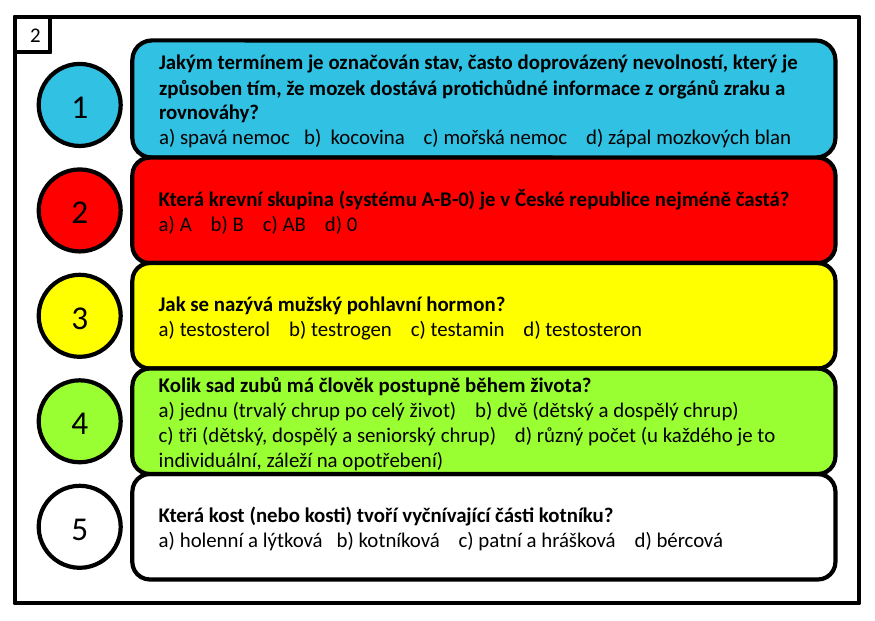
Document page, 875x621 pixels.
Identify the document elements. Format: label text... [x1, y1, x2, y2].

text_box 3 [36, 272, 123, 359]
text_box Jak se nazývá mužský pohlavní hormon? a) testosterol b) testrogen c) testamin d) testosteron [130, 260, 838, 368]
text_box Která krevní skupina (systému A-B-0) je v České republice nejméně častá? a) A b) B c) AB d) 0 [130, 155, 838, 263]
text_box [13, 15, 861, 605]
text_box 2 [13, 15, 52, 54]
text_box 4 [36, 378, 123, 465]
text_box 1 [36, 61, 123, 149]
text_box Jakým termínem je označován stav, často doprovázený nevolností, který je způsoben tím, že mozek dostává protichůdné informace z orgánů zraku a rovnováhy? a) spavá nemoc b) kocovina c) mořská nemoc d) zápal mozkových blan [130, 38, 838, 157]
text_box Kolik sad zubů má člověk postupně během života? a) jednu (trvalý chrup po celý život) b) dvě (dětský a dospělý chrup) c) tři (dětský, dospělý a seniorský chrup) d) různý počet (u každého je to individuální, záleží na opotřebení) [130, 366, 838, 477]
text_box Která kost (nebo kosti) tvoří vyčnívající části kotníku? a) holenní a lýtková b) kotníková c) patní a hrášková d) bércová [130, 474, 838, 582]
text_box 5 [36, 483, 123, 570]
text_box 2 [36, 167, 123, 254]
